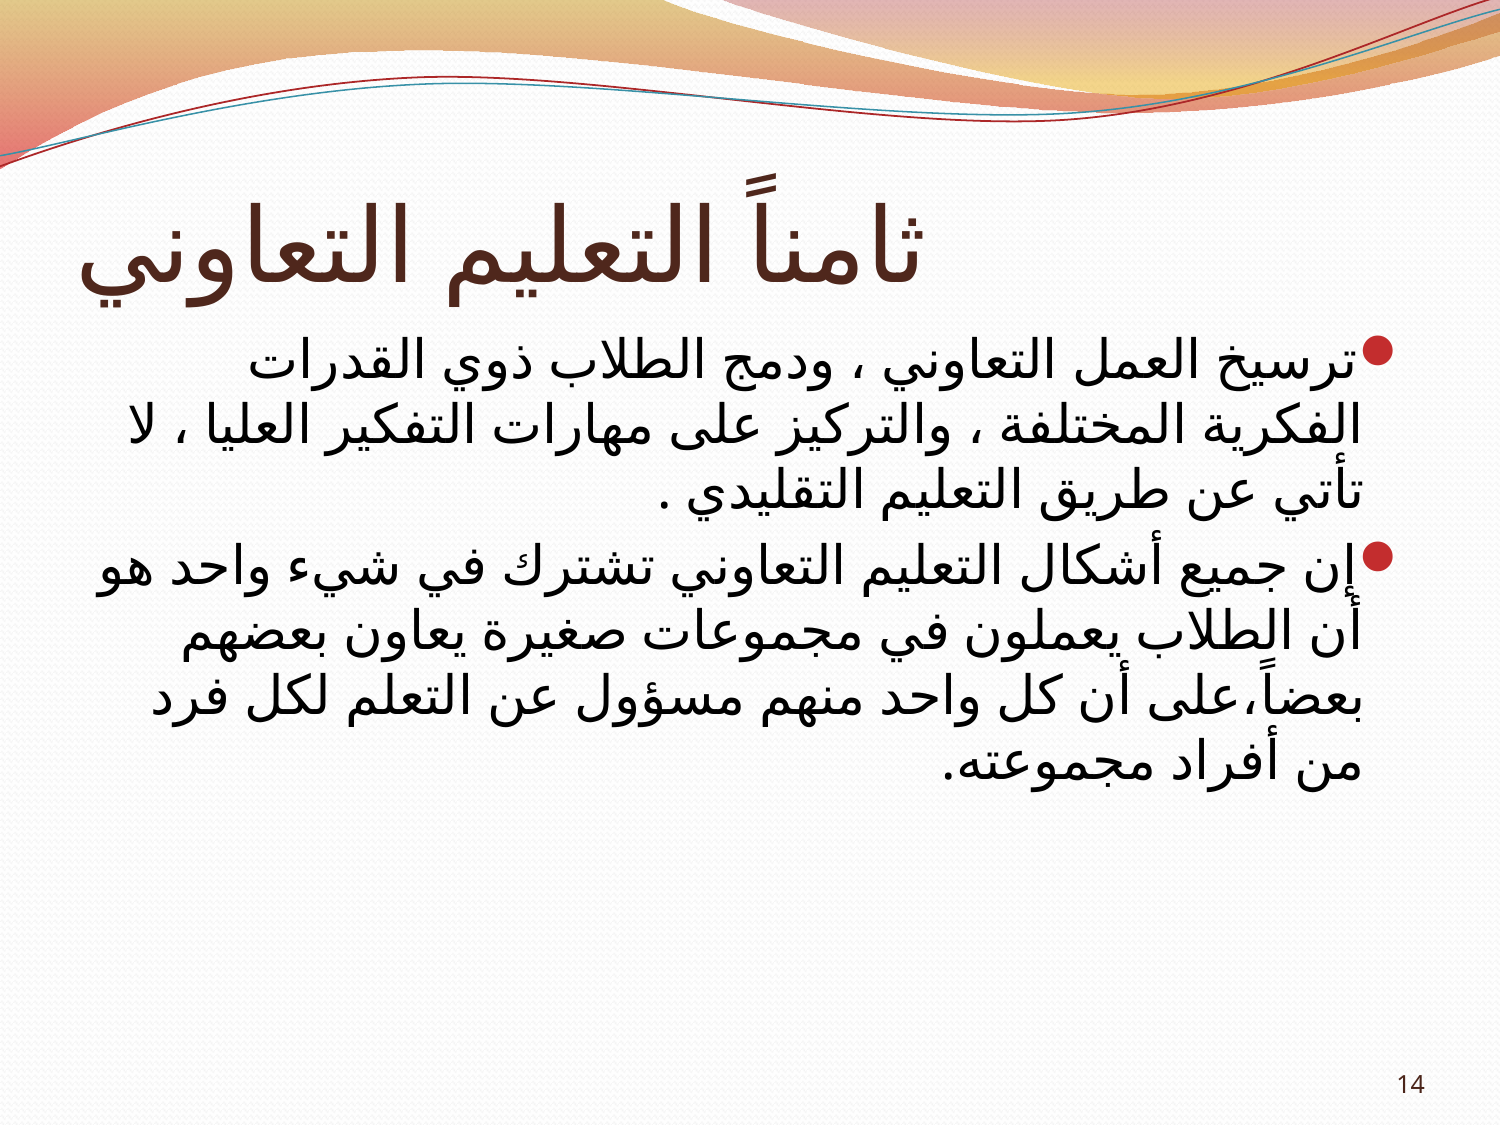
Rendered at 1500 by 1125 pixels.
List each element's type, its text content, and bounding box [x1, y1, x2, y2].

list ترسيخ العمل التعاوني ، ودمج الطلاب ذوي القدرات الفكرية المختلفة ، والتركيز على مهارات التفكير العليا ، لا تأتي عن طريق التعليم التقليدي . إن جميع أشكال التعليم التعاوني تشترك في شيء واحد هو أن الطلاب يعملون في مجموعات صغيرة يعاون بعضهم بعضاً،على أن كل واحد منهم مسؤول عن التعلم لكل فرد من أفراد مجموعته. [75, 317, 1425, 1038]
slide_number 14 [1299, 1042, 1425, 1103]
title ثامناً التعليم التعاوني [75, 115, 1425, 303]
